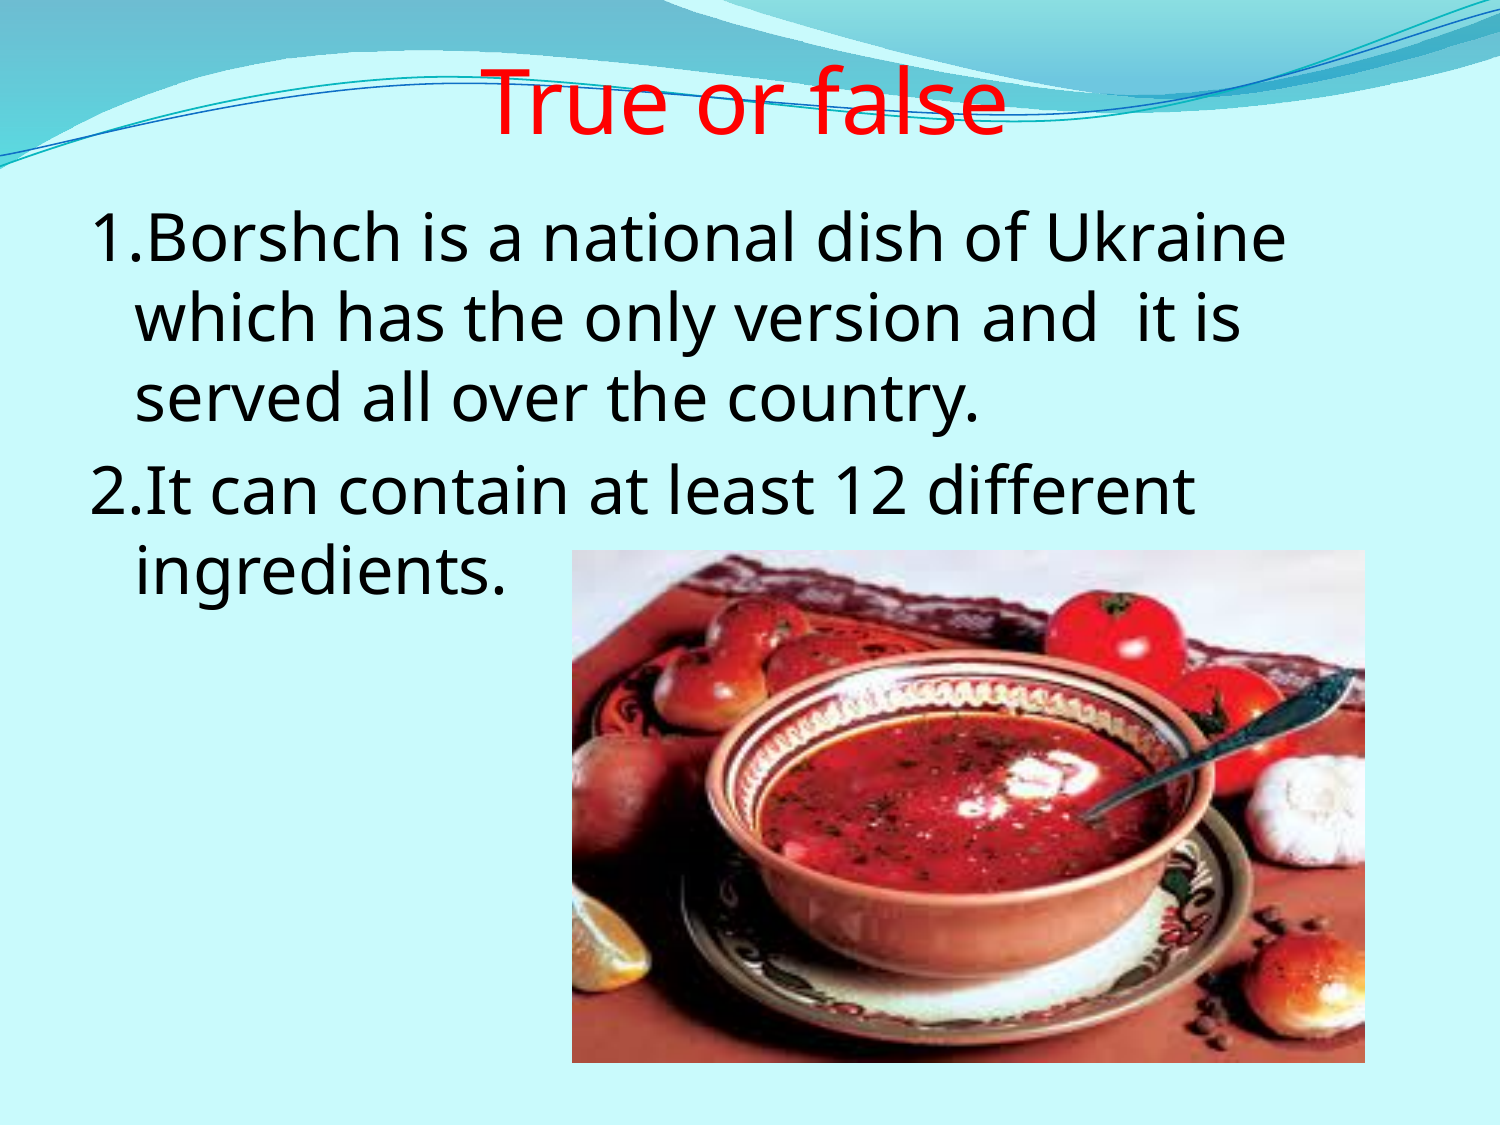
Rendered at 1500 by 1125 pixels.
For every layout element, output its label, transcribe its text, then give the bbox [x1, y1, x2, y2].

list 1.Borshch is a national dish of Ukraine which has the only version and it is served all over the country. 2.It can contain at least 12 different ingredients. [75, 187, 1425, 1038]
picture [572, 550, 1365, 1063]
title True or false [70, 35, 1421, 153]
